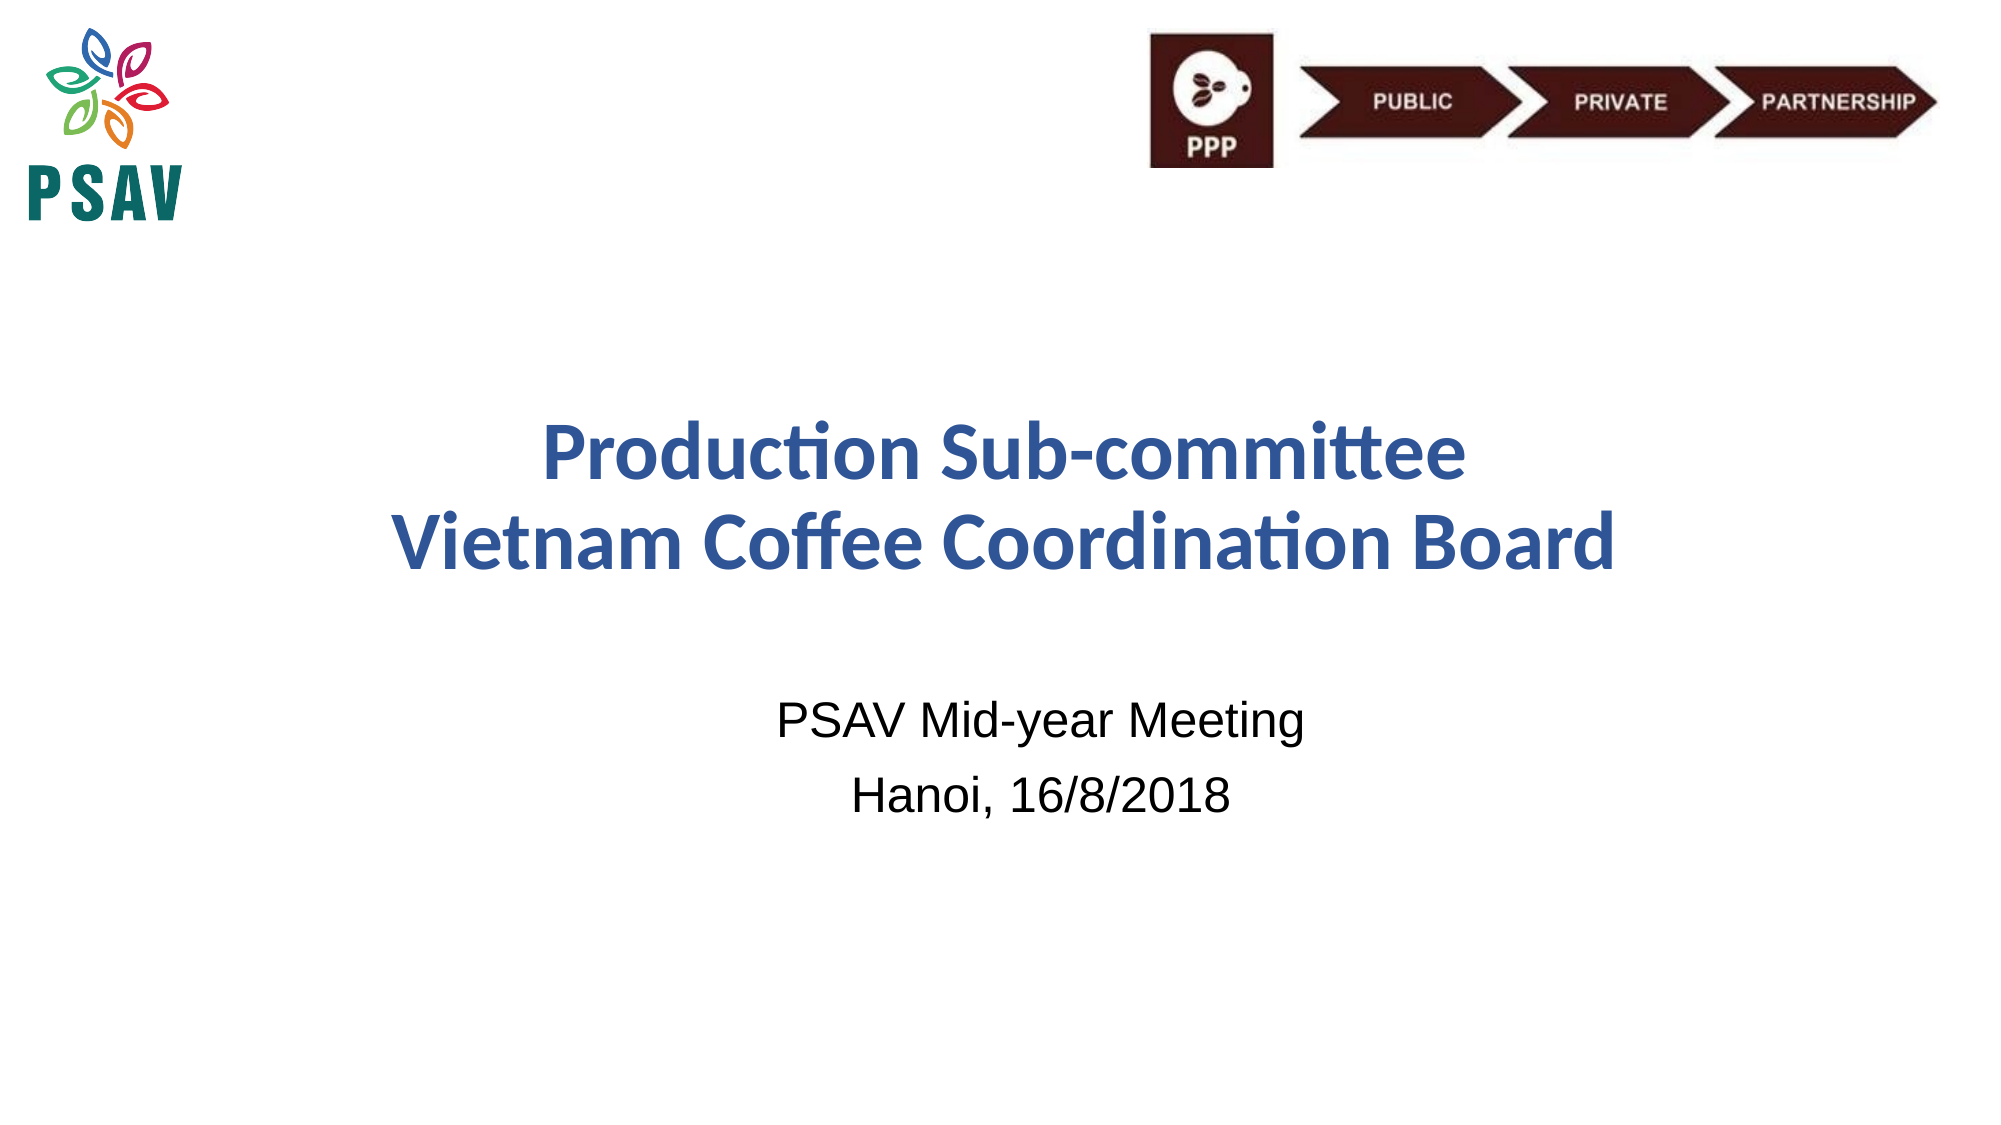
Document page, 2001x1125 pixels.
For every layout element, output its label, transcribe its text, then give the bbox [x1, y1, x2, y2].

picture [26, 28, 189, 239]
subtitle PSAV Mid-year Meeting Hanoi, 16/8/2018 [563, 686, 1519, 918]
title Production Sub-committee Vietnam Coffee Coordination Board [129, 385, 1881, 595]
picture [1147, 28, 1940, 179]
